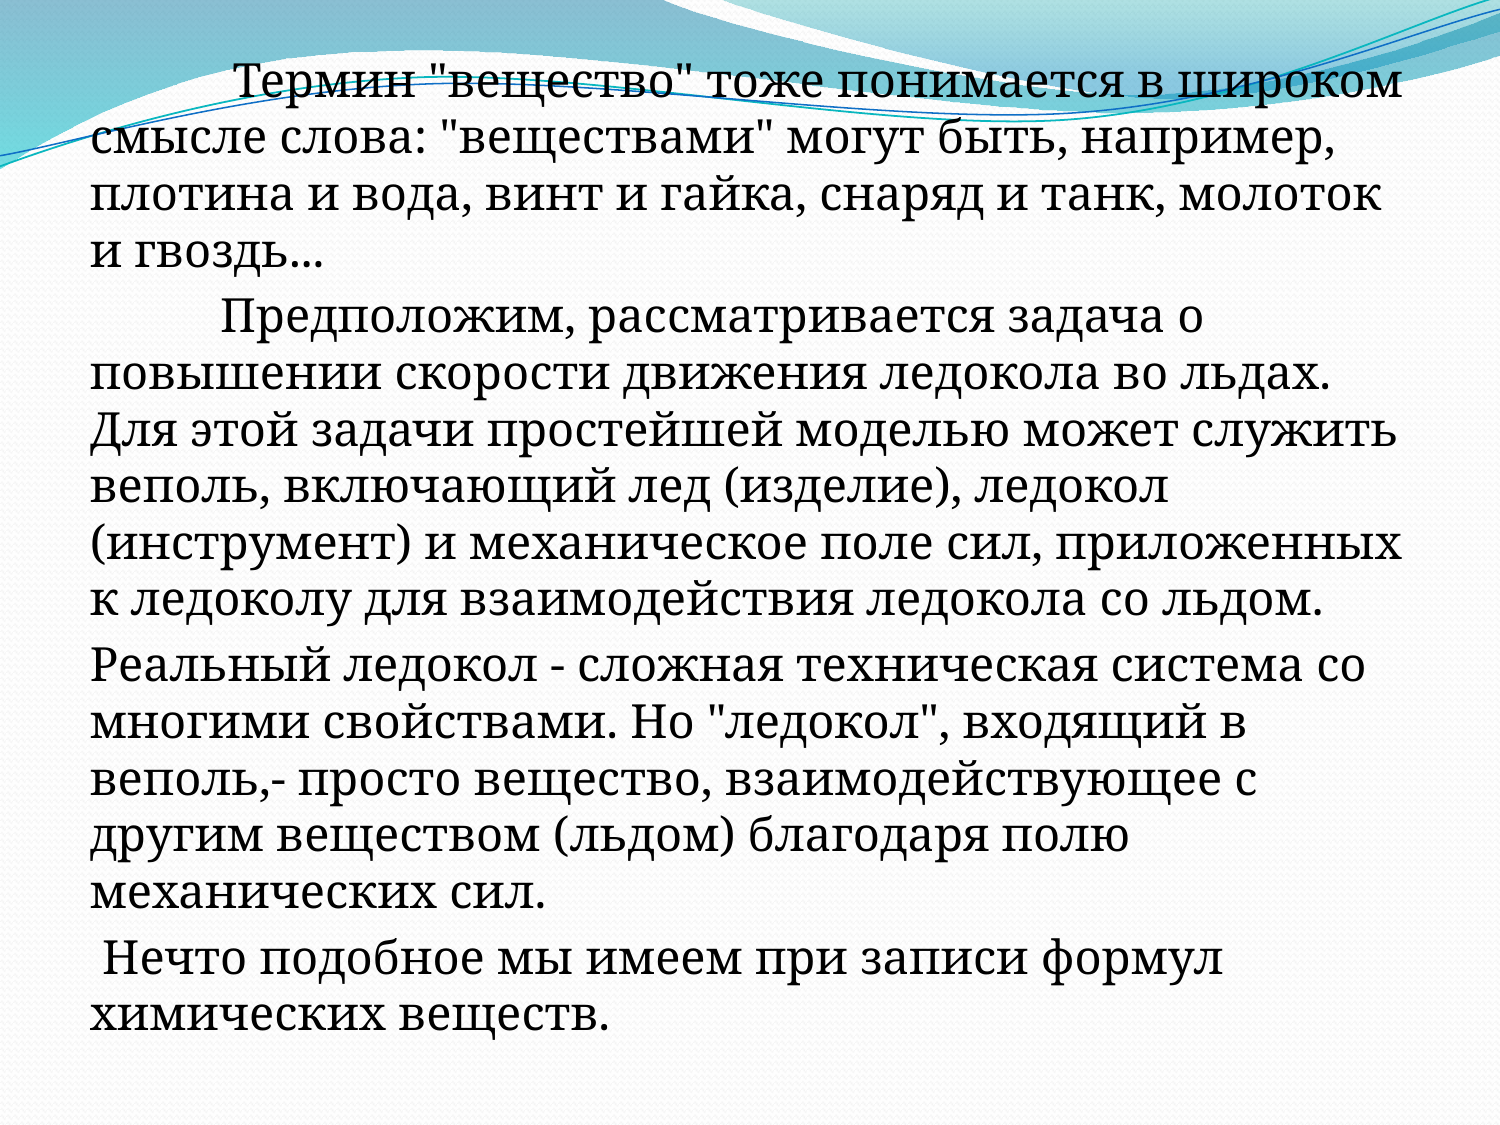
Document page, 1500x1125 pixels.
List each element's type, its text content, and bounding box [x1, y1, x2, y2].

list Термин "вещество" тоже понимается в широком смысле слова: "веществами" могут быть, например, плотина и вода, винт и гайка, снаряд и танк, молоток и гвоздь... Предположим, рассматривается задача о повышении скорости движения ледокола во льдах. Для этой задачи простейшей моделью может служить веполь, включающий лед (изделие), ледокол (инструмент) и механическое поле сил, приложенных к ледоколу для взаимодействия ледокола со льдом. Реальный ледокол - сложная техническая система со многими свойствами. Но "ледокол", входящий в веполь,- просто вещество, взаимодействующее с другим веществом (льдом) благодаря полю механических сил. Нечто подобное мы имеем при записи формул химических веществ. [75, 42, 1425, 1083]
